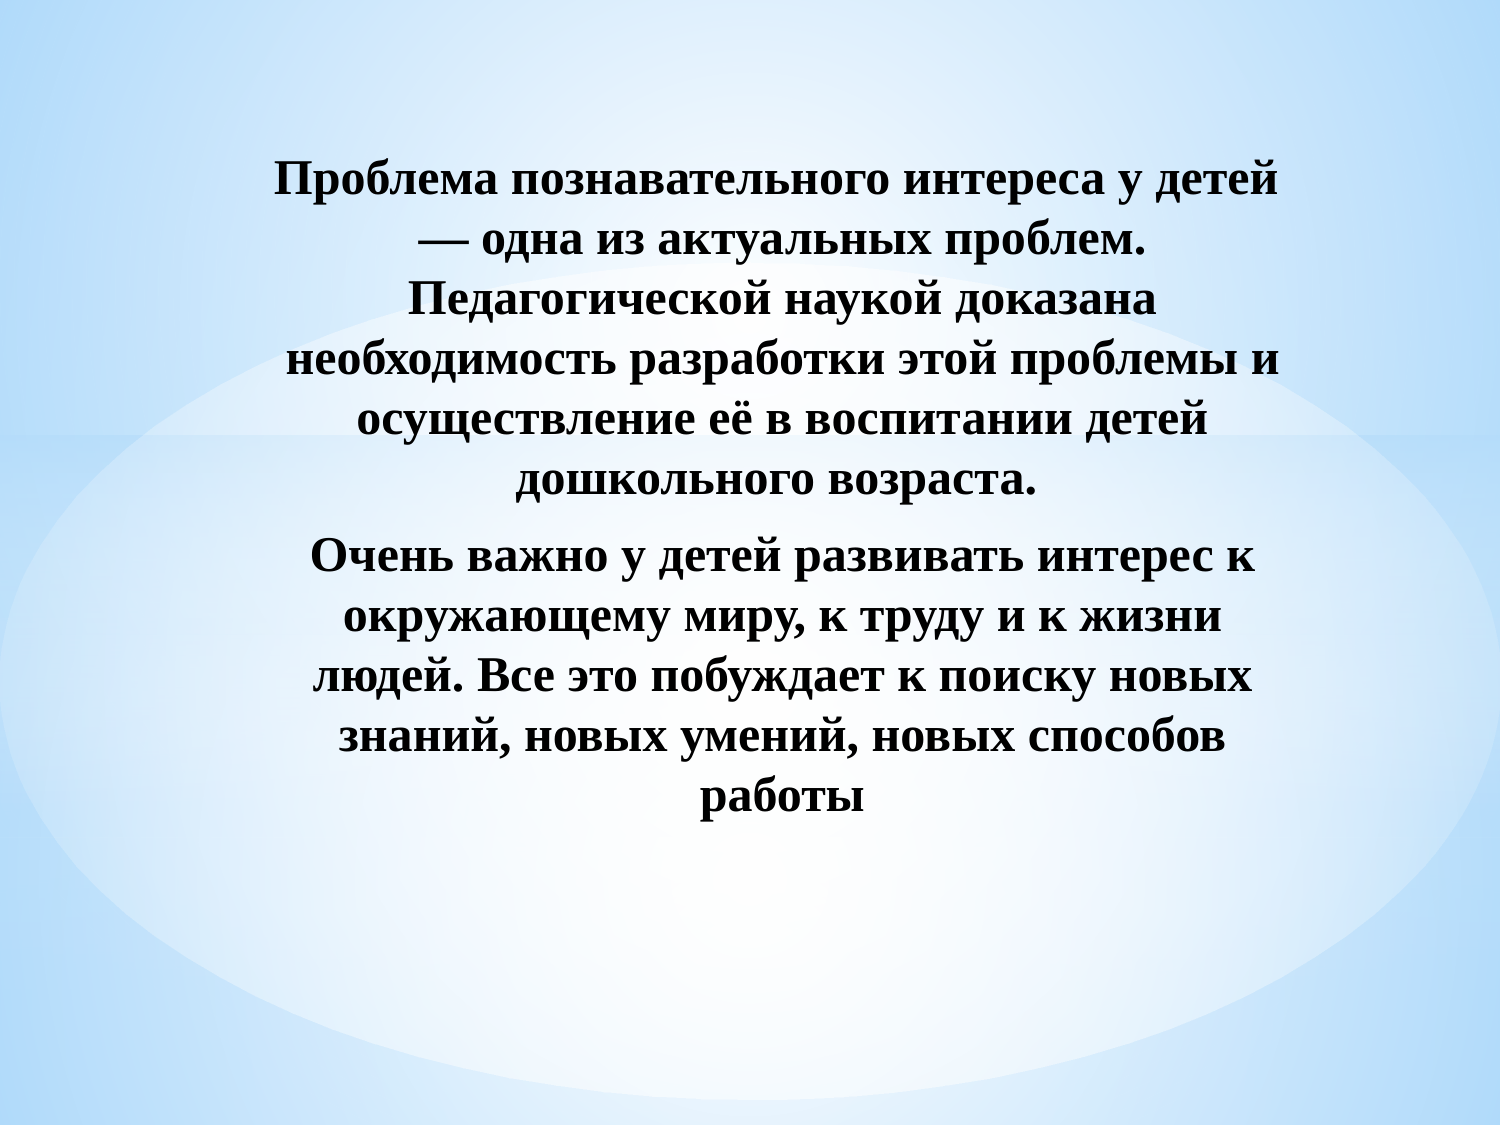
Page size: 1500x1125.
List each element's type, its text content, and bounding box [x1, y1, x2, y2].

list Проблема познавательного интереса у детей — одна из актуальных проблем. Педагогической наукой доказана необходимость разработки этой проблемы и осуществление её в воспитании детей дошкольного возраста. Очень важно у детей развивать интерес к окружающему миру, к труду и к жизни людей. Все это побуждает к поиску новых знаний, новых умений, новых способов работы [253, 137, 1312, 893]
